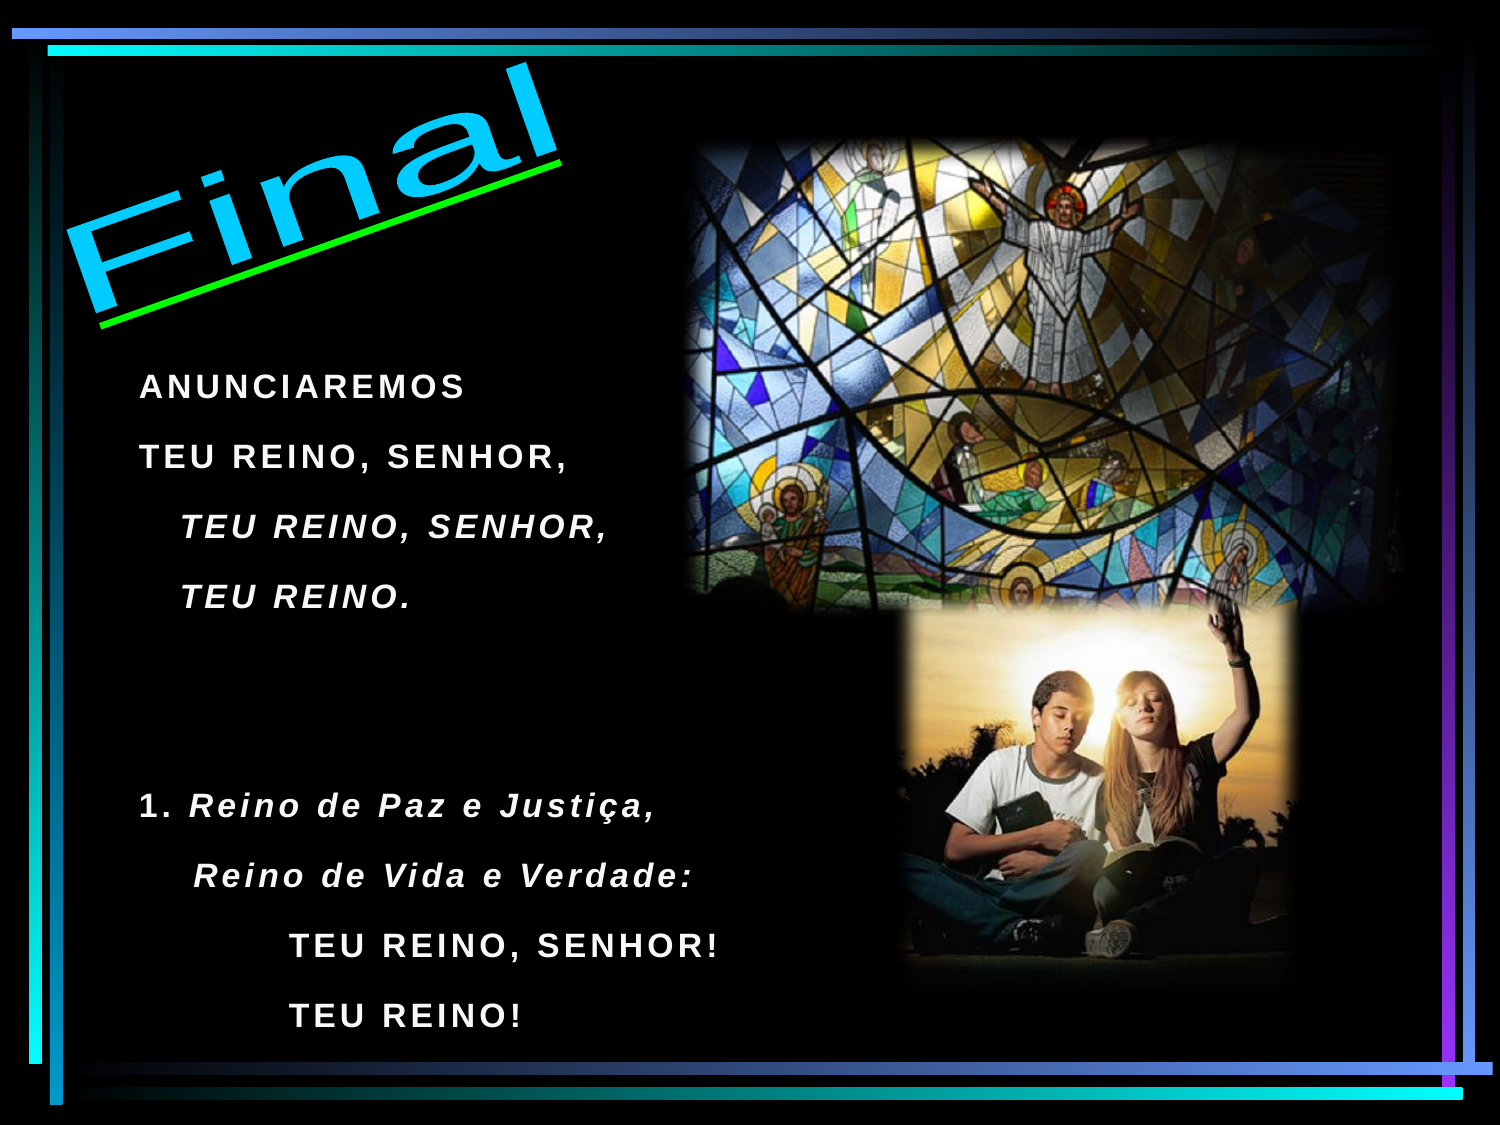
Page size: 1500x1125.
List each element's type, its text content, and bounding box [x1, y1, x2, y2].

text_box ANUNCIAREMOS TEU REINO, SENHOR, TEU REINO, SENHOR, TEU REINO. 1. Reino de Paz e Justiça, Reino de Vida e Verdade: TEU REINO, SENHOR! TEU REINO! [123, 349, 1079, 1065]
picture [678, 133, 1410, 1005]
